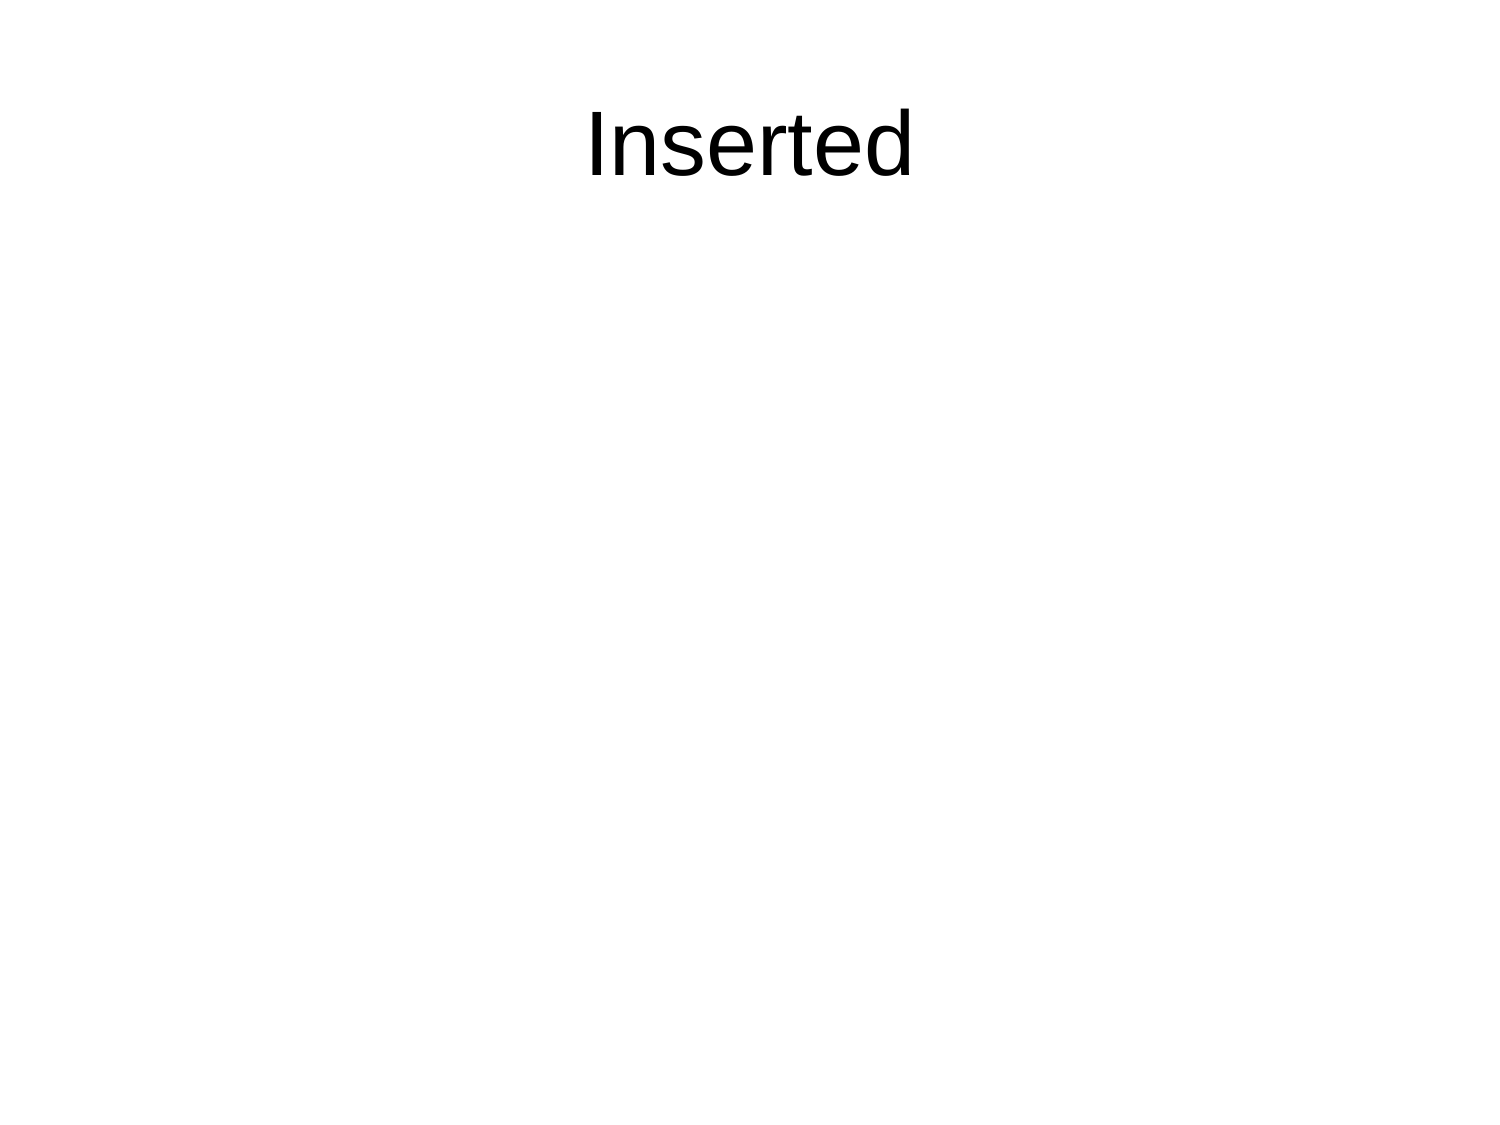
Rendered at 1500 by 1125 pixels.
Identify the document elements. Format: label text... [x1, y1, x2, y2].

title Inserted [75, 45, 1425, 233]
